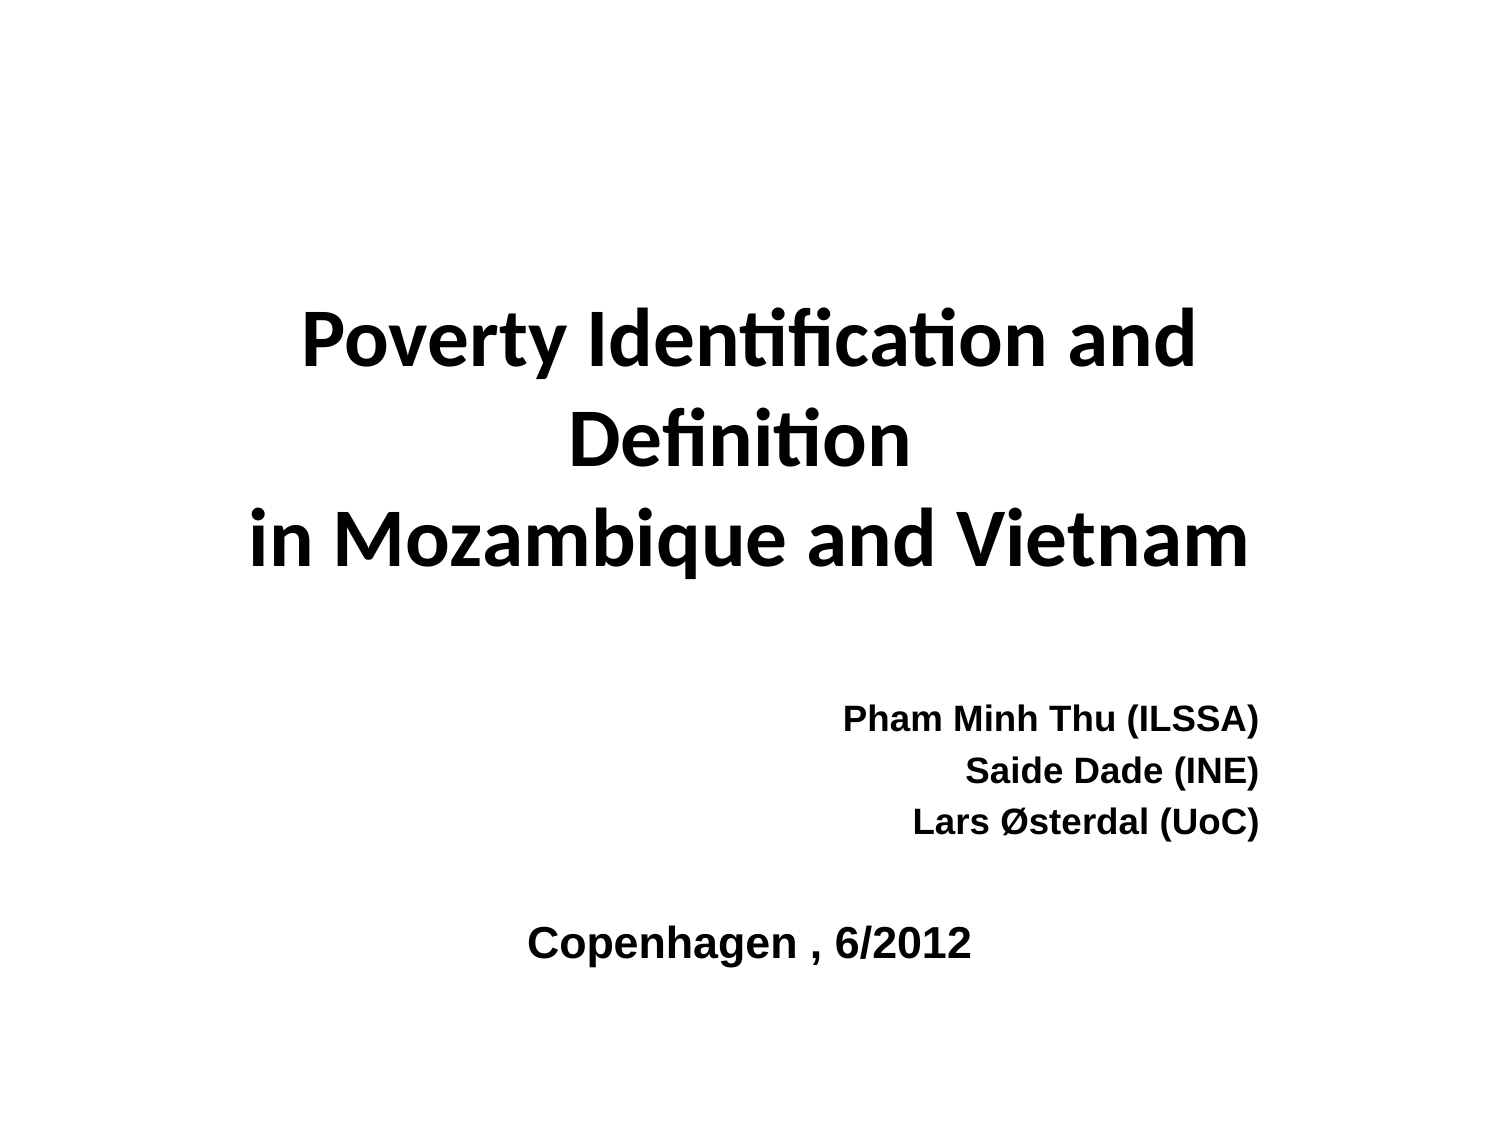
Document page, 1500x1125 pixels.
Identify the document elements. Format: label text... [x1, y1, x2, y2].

title Poverty Identification and Definition in Mozambique and Vietnam [112, 275, 1388, 591]
subtitle Pham Minh Thu (ILSSA) Saide Dade (INE) Lars Østerdal (UoC) Copenhagen , 6/2012 [225, 687, 1275, 975]
